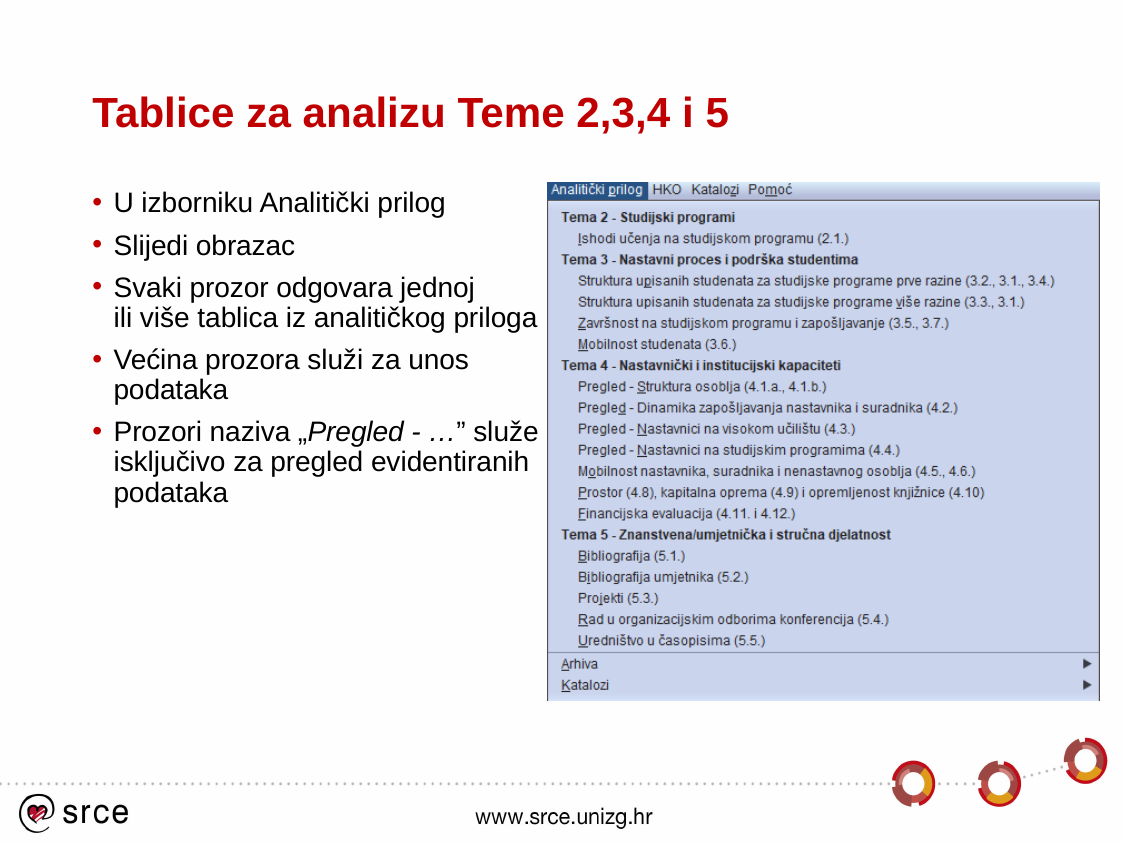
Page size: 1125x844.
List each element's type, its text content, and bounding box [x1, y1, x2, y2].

title Tablice za analizu Teme 2,3,4 i 5 [77, 63, 1048, 165]
list U izborniku Analitički prilog Slijedi obrazac Svaki prozor odgovara jednoj ili više tablica iz analitičkog priloga Većina prozora služi za unos podataka Prozori naziva „Pregled - …” služe isključivo za pregled evidentiranih podataka [77, 181, 1048, 717]
picture [0, 0, 1125, 844]
